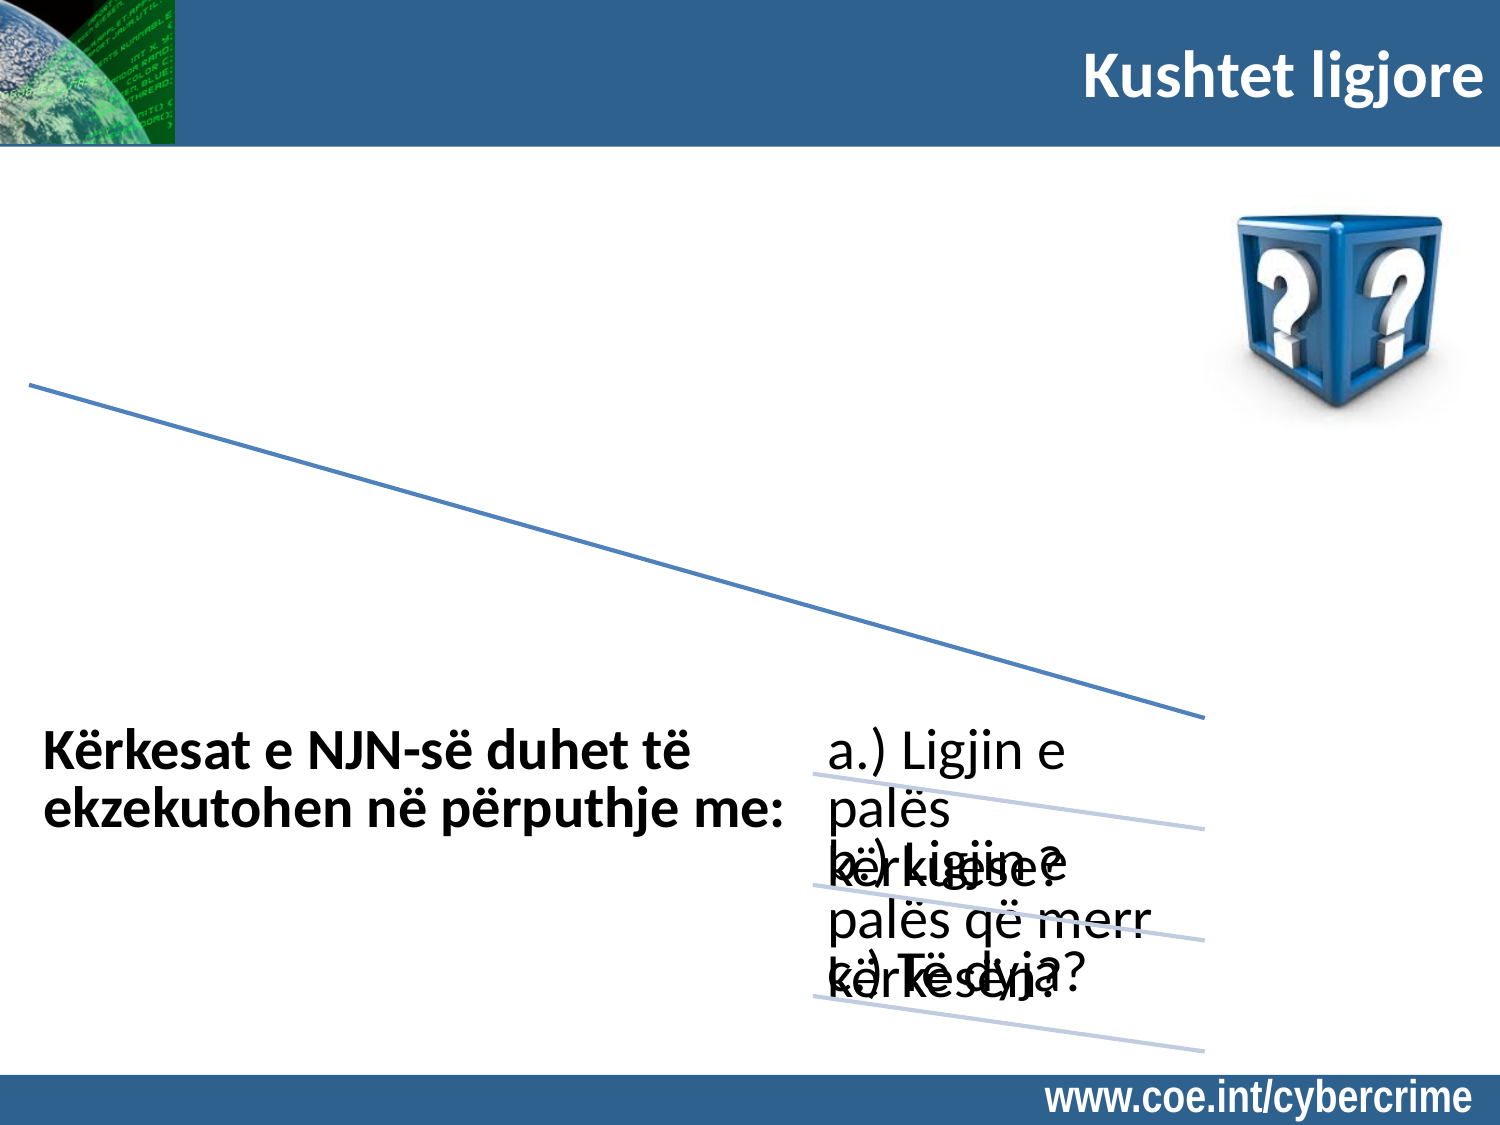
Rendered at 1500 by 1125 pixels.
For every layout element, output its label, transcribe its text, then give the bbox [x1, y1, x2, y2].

picture [0, 0, 175, 144]
text_box www.coe.int/cybercrime [1030, 1059, 1500, 1125]
text_box [0, 1073, 1030, 1125]
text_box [28, 384, 1205, 1052]
text_box Kushtet ligjore [177, 0, 1500, 149]
picture [1189, 154, 1481, 445]
